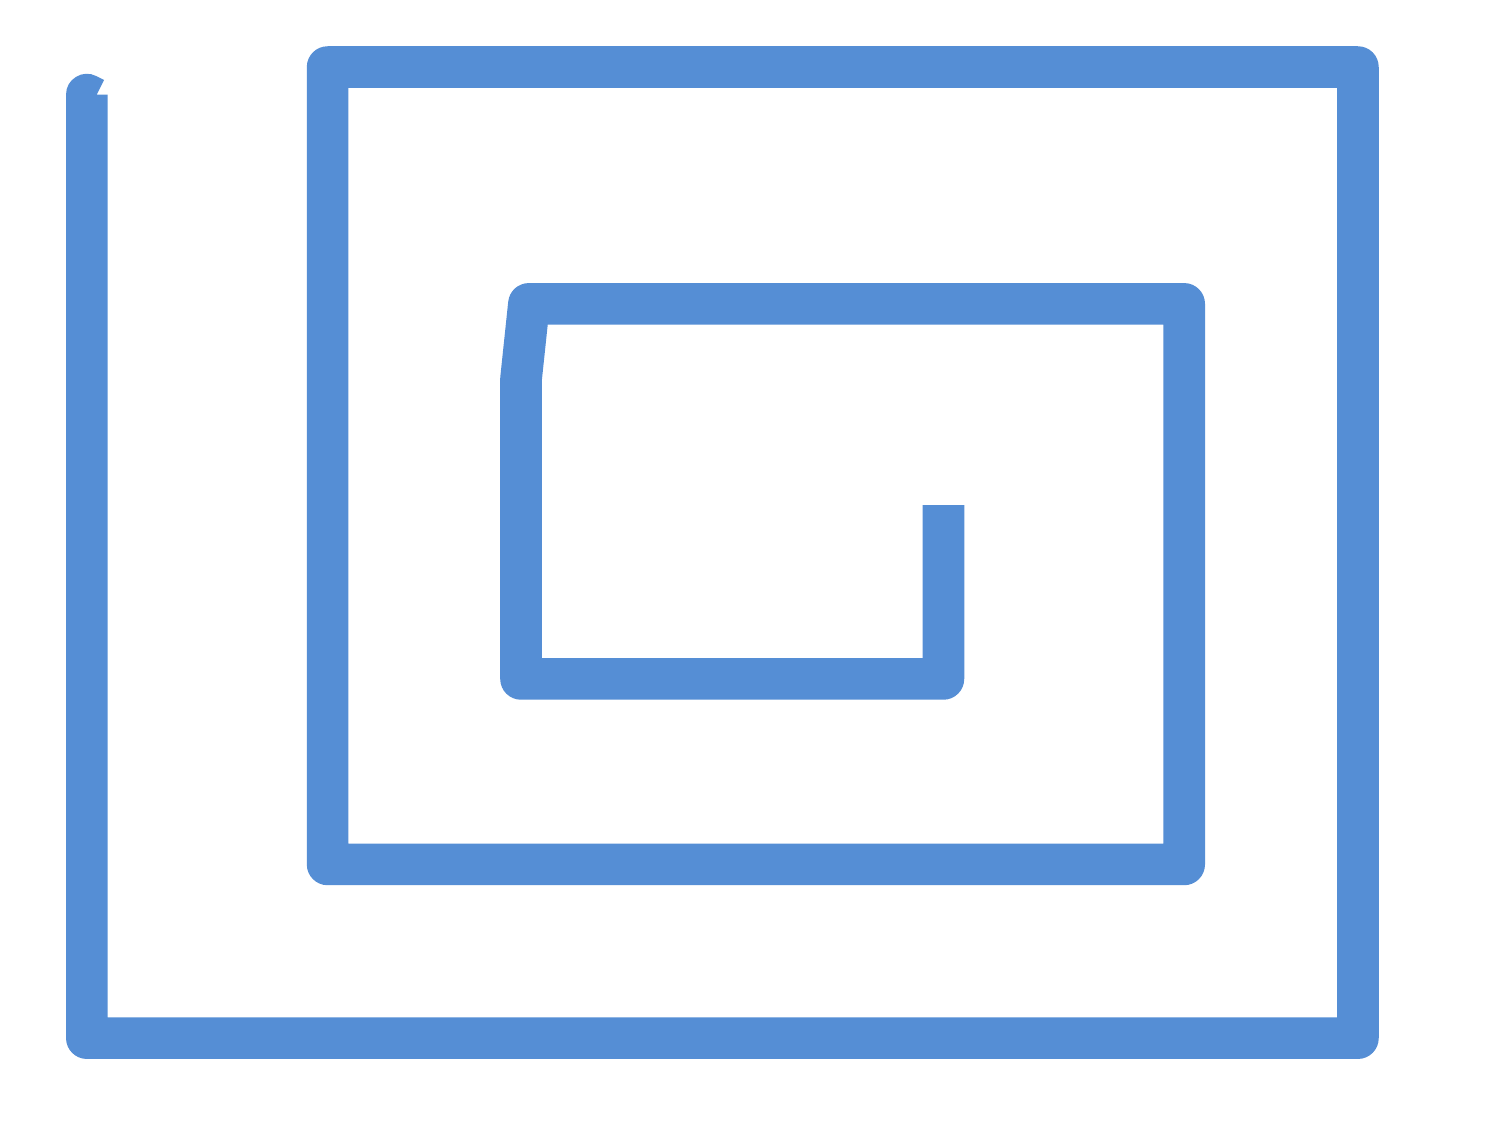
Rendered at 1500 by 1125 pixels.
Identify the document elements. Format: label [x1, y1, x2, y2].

text_box [86, 66, 1359, 1039]
